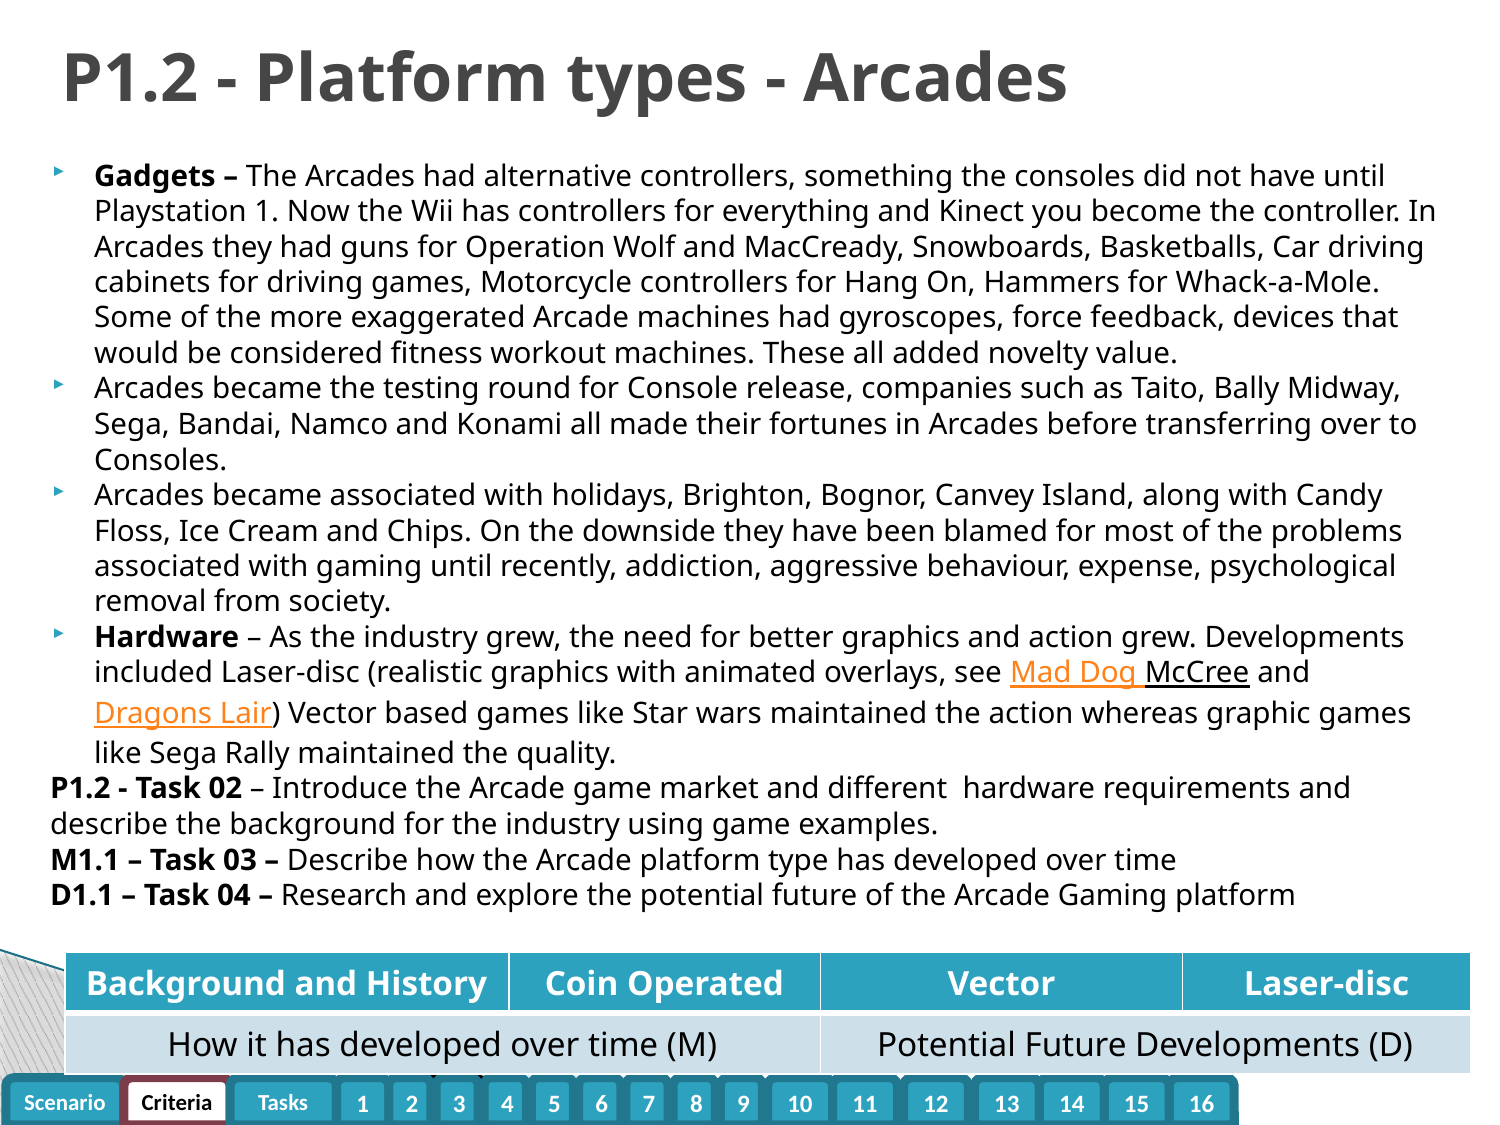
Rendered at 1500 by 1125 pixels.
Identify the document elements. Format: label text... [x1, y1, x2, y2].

list Gadgets – The Arcades had alternative controllers, something the consoles did not have until Playstation 1. Now the Wii has controllers for everything and Kinect you become the controller. In Arcades they had guns for Operation Wolf and MacCready, Snowboards, Basketballs, Car driving cabinets for driving games, Motorcycle controllers for Hang On, Hammers for Whack-a-Mole. Some of the more exaggerated Arcade machines had gyroscopes, force feedback, devices that would be considered fitness workout machines. These all added novelty value. Arcades became the testing round for Console release, companies such as Taito, Bally Midway, Sega, Bandai, Namco and Konami all made their fortunes in Arcades before transferring over to Consoles. Arcades became associated with holidays, Brighton, Bognor, Canvey Island, along with Candy Floss, Ice Cream and Chips. On the downside they have been blamed for most of the problems associated with gaming until recently, addiction, aggressive behaviour, expense, psychological removal from society. Hardware – As the industry grew, the need for better graphics and action grew. Developments included Laser-disc (realistic graphics with animated overlays, see Mad Dog McCree and Dragons Lair) Vector based games like Star wars maintained the action whereas graphic games like Sega Rally maintained the quality. P1.2 - Task 02 – Introduce the Arcade game market and different hardware requirements and describe the background for the industry using game examples. M1.1 – Task 03 – Describe how the Arcade platform type has developed over time D1.1 – Task 04 – Research and explore the potential future of the Arcade Gaming platform [35, 149, 1454, 976]
table_header Vector [821, 953, 1182, 1010]
table_cell How it has developed over time (M) [66, 1016, 820, 1073]
table_header Background and History [66, 953, 508, 1010]
table_cell Potential Future Developments (D) [821, 1016, 1470, 1073]
table_header Coin Operated [510, 953, 820, 1010]
title P1.2 - Platform types - Arcades [46, 11, 1471, 138]
table_header Laser-disc [1183, 953, 1470, 1010]
